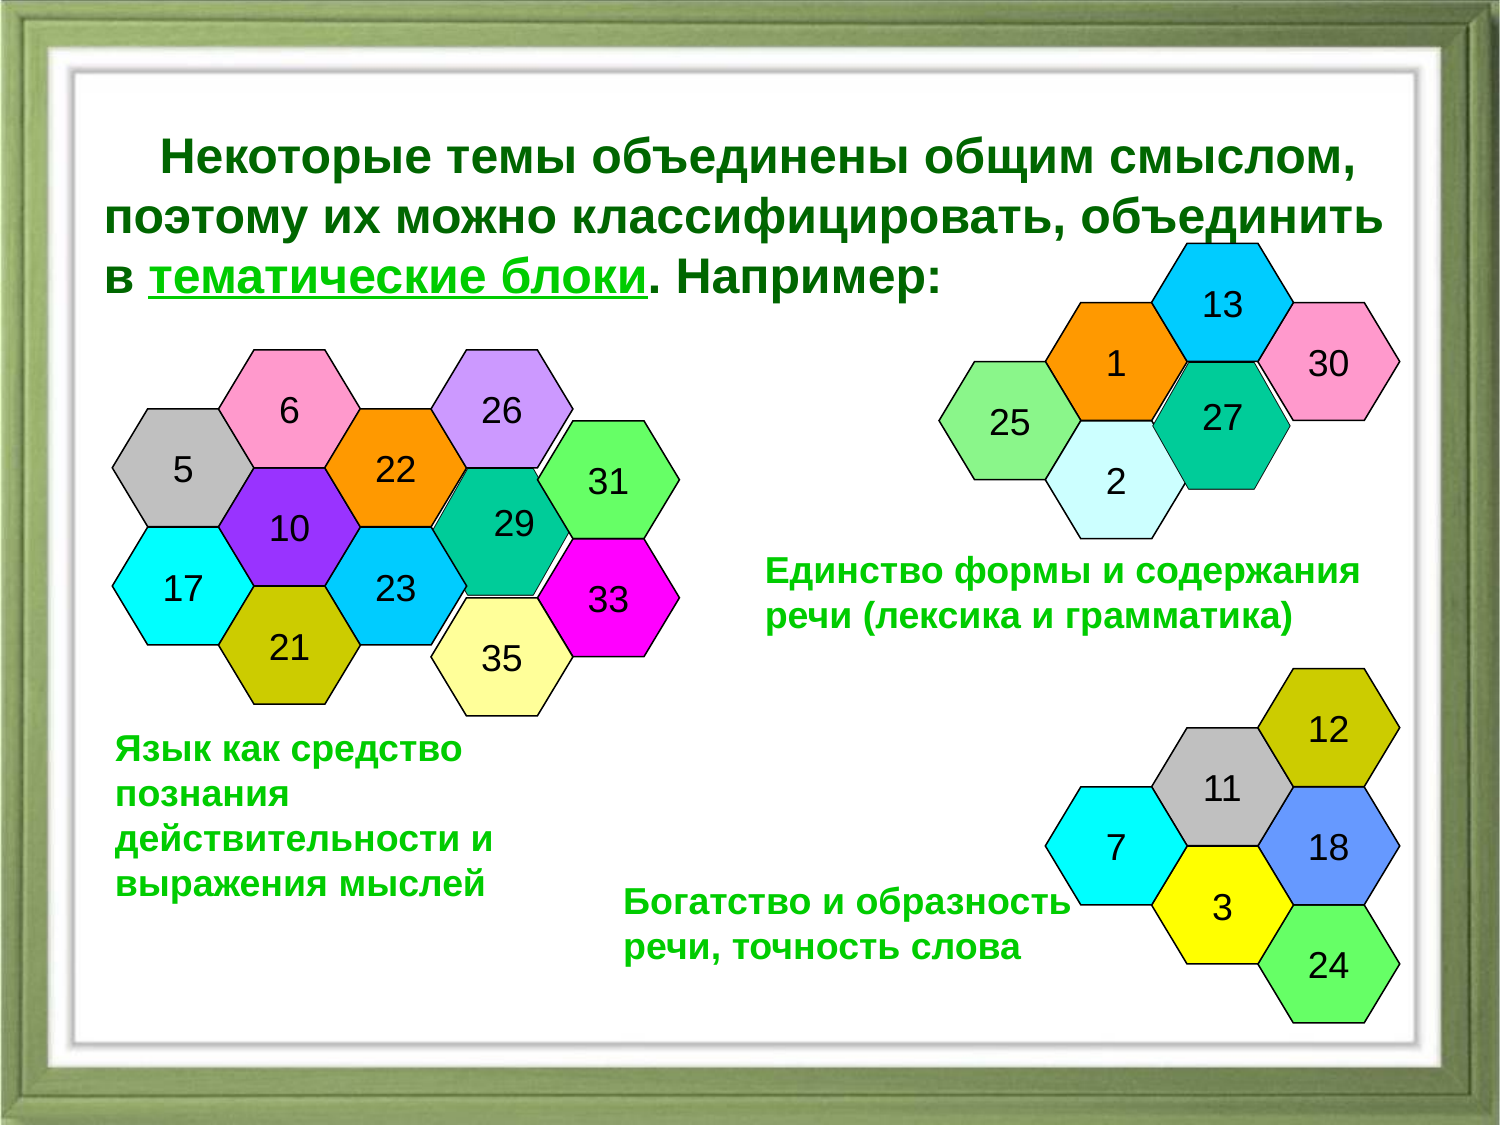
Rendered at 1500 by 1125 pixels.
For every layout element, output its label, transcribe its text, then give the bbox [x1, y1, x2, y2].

text_box 5 [112, 408, 253, 527]
text_box 26 [430, 349, 573, 466]
text_box 10 [218, 468, 361, 586]
text_box 2 [1045, 420, 1177, 538]
text_box 17 [112, 527, 253, 645]
text_box 30 [1260, 302, 1400, 421]
text_box 25 [939, 361, 1081, 480]
text_box 33 [542, 538, 680, 657]
text_box Богатство и образность речи, точность слова [608, 869, 1152, 975]
text_box 21 [218, 586, 361, 705]
text_box 6 [218, 349, 360, 468]
text_box 3 [1152, 846, 1294, 964]
text_box 18 [1259, 787, 1400, 905]
text_box 13 [1151, 243, 1294, 360]
text_box Единство формы и содержания речи (лексика и грамматика) [750, 538, 1412, 644]
text_box 7 [1045, 786, 1188, 905]
title Некоторые темы объединены общим смыслом, поэтому их можно классифицировать, объединить в тематические блоки. Например: [88, 89, 1412, 337]
text_box 35 [430, 604, 573, 716]
text_box 11 [1152, 727, 1294, 846]
text_box 24 [1257, 905, 1400, 1023]
text_box Язык как средство познания действительности и выражения мыслей [100, 716, 565, 911]
text_box 1 [1045, 302, 1185, 420]
text_box 23 [326, 527, 456, 645]
text_box 31 [545, 420, 680, 538]
text_box 12 [1257, 668, 1400, 787]
text_box 22 [324, 408, 464, 527]
picture [0, 0, 1500, 1125]
